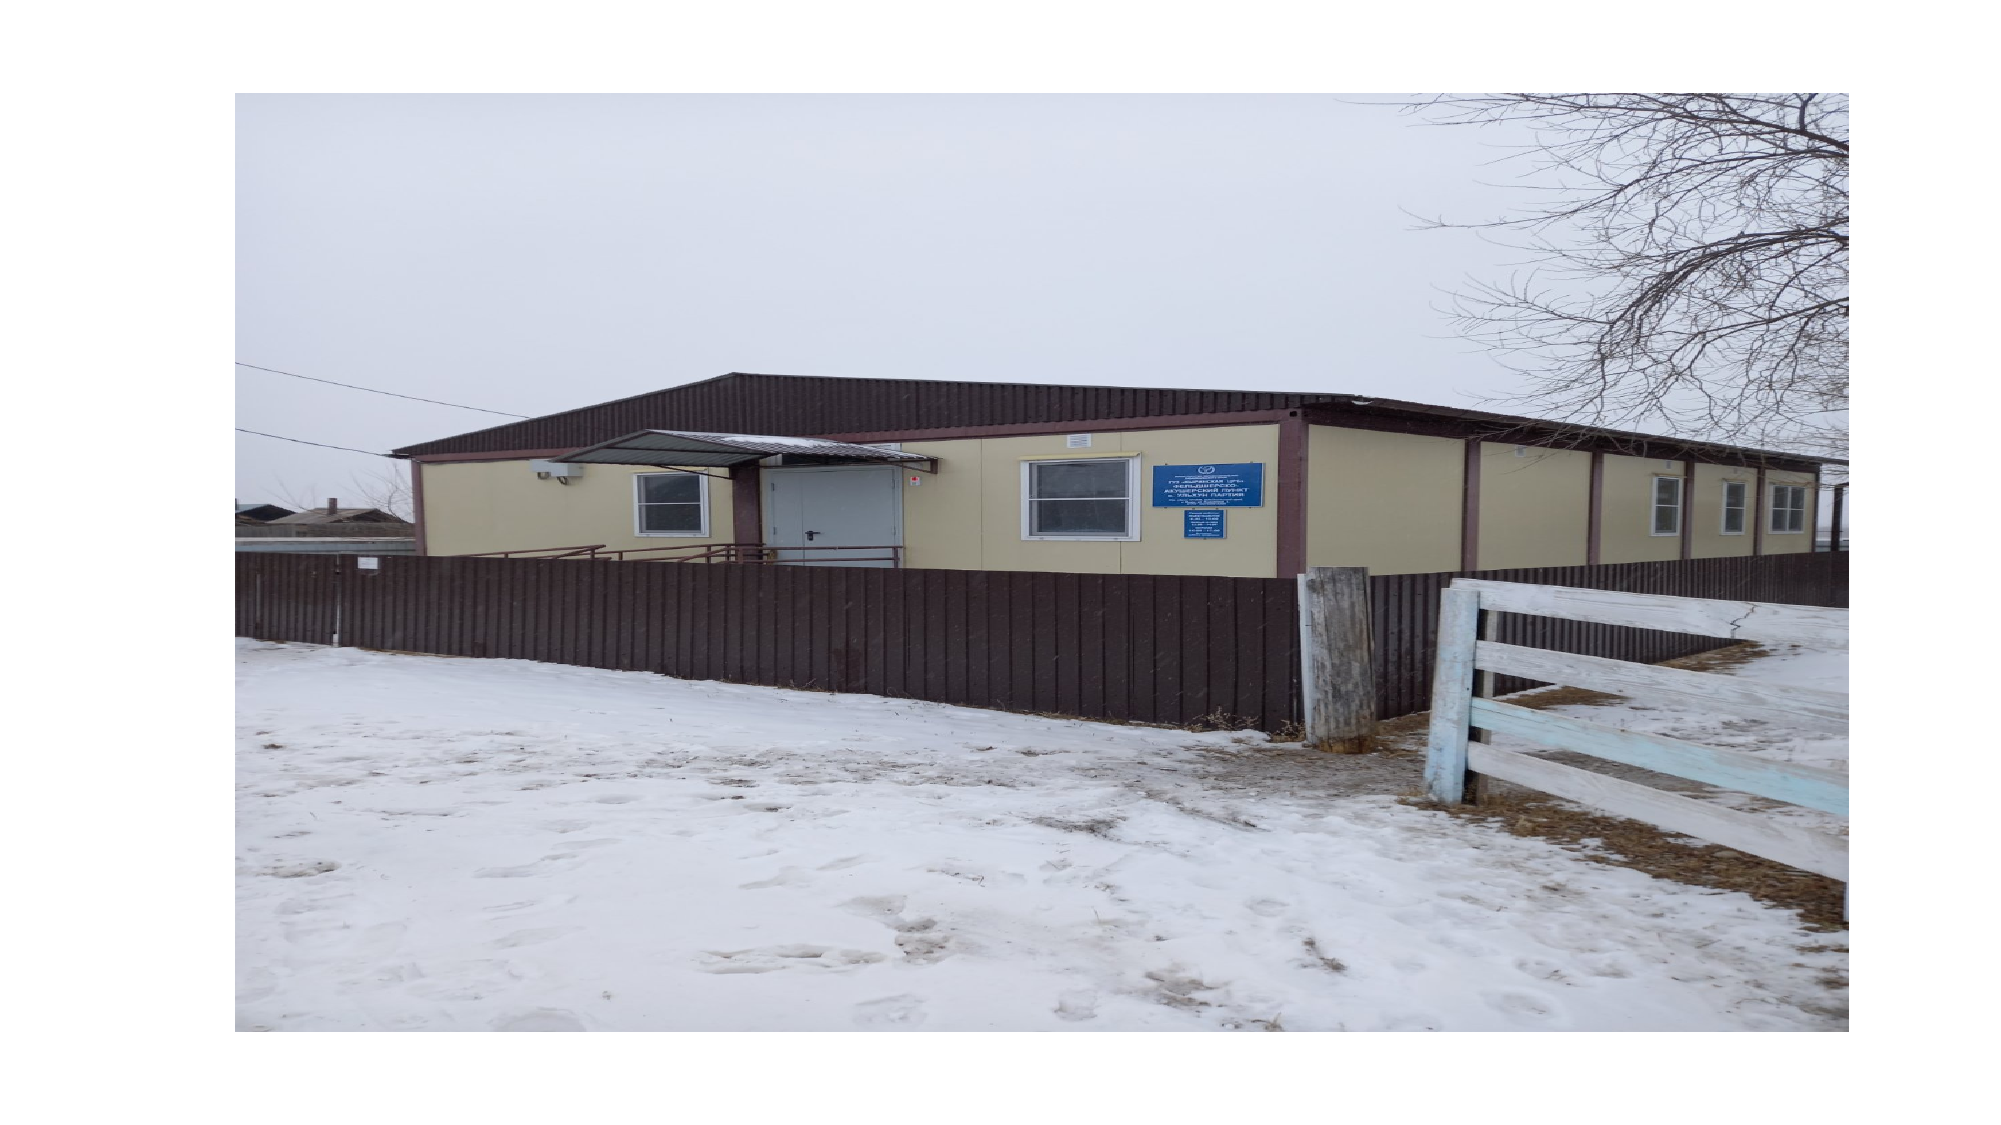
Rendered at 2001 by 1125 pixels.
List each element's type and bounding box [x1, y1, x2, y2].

picture [235, 93, 1849, 1032]
